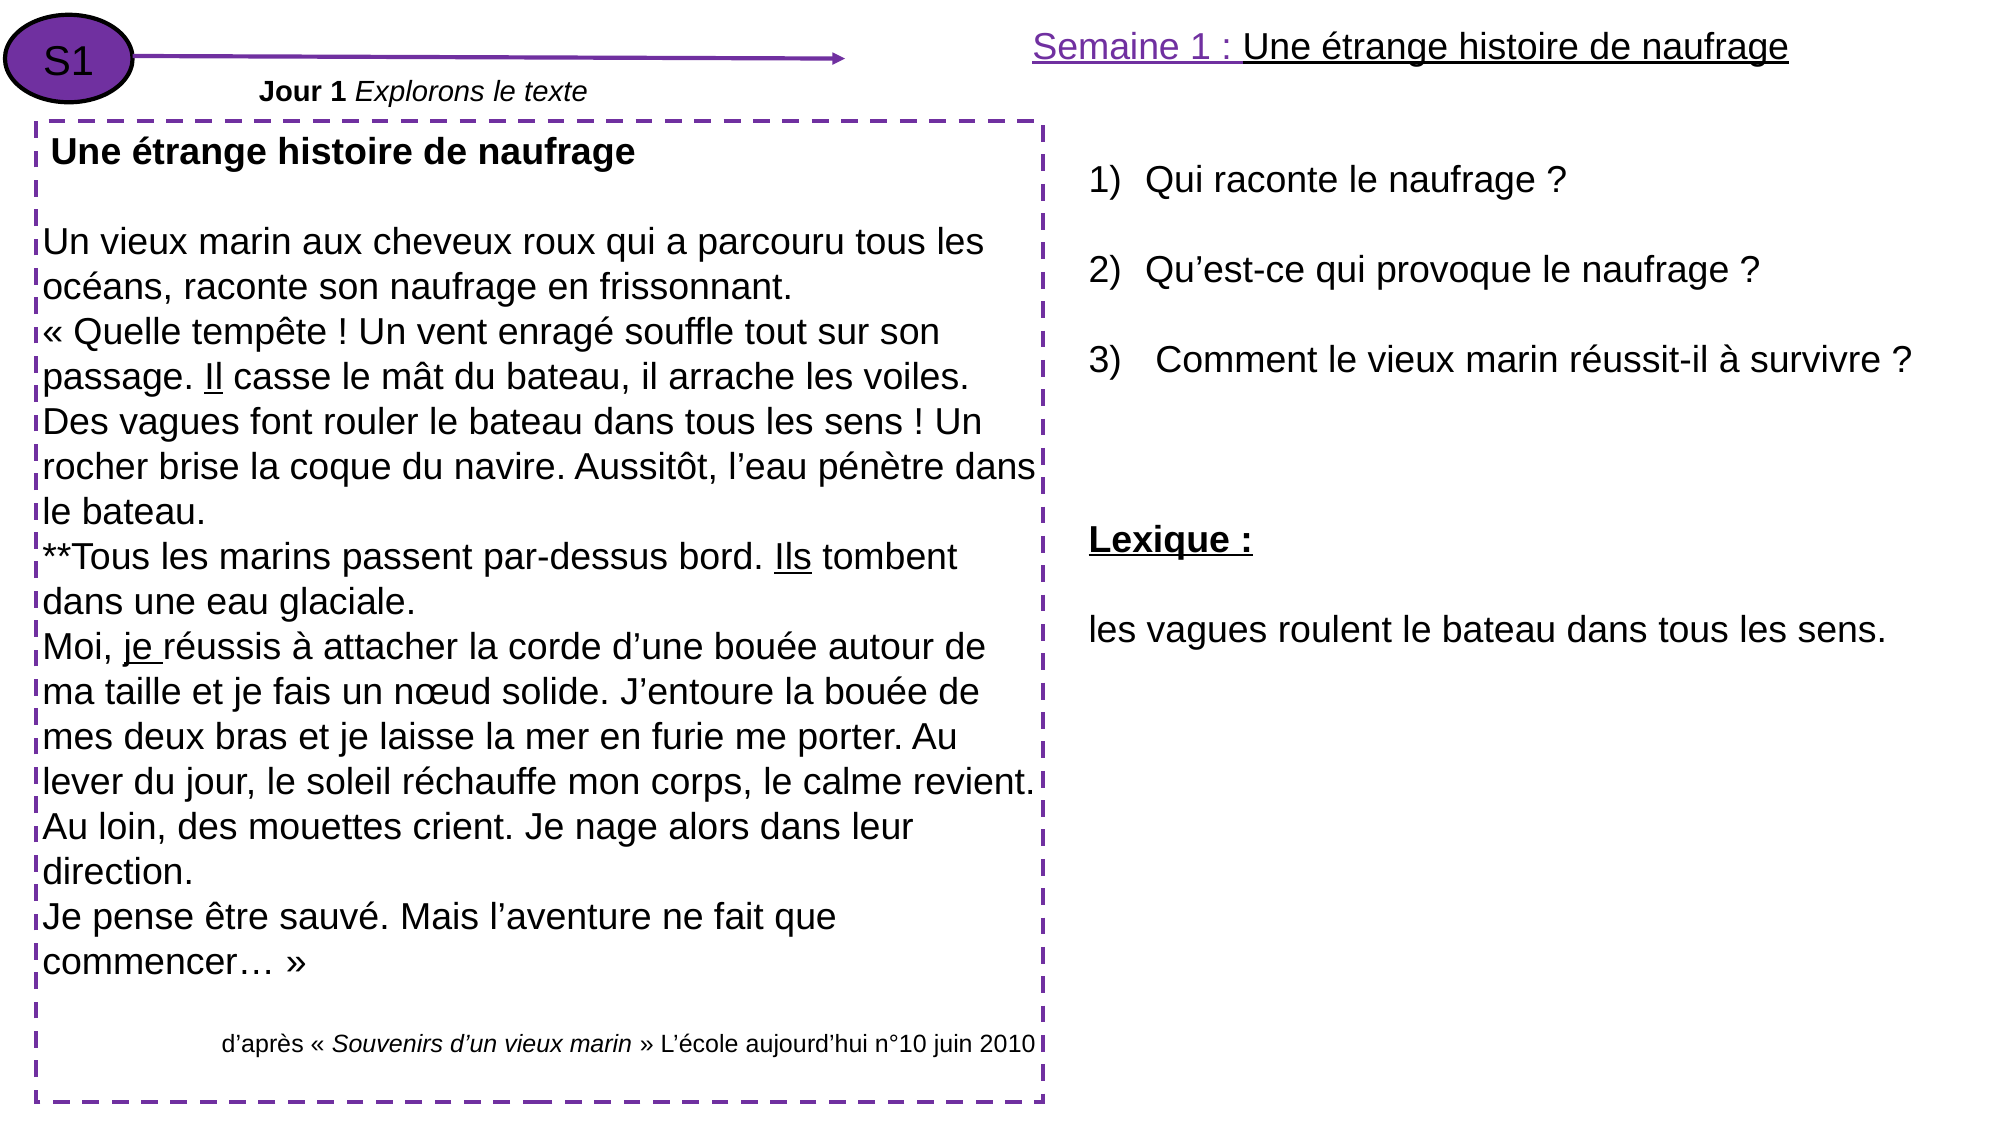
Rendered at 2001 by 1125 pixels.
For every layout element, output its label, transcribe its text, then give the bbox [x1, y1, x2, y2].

text_box S1 [4, 14, 133, 103]
text_box Une étrange histoire de naufrage Un vieux marin aux cheveux roux qui a parcouru tous les océans, raconte son naufrage en frissonnant. « Quelle tempête ! Un vent enragé souffle tout sur son passage. Il casse le mât du bateau, il arrache les voiles. Des vagues font rouler le bateau dans tous les sens ! Un rocher brise la coque du navire. Aussitôt, l’eau pénètre dans le bateau. **Tous les marins passent par-dessus bord. Ils tombent dans une eau glaciale. Moi, je réussis à attacher la corde d’une bouée autour de ma taille et je fais un nœud solide. J’entoure la bouée de mes deux bras et je laisse la mer en furie me porter. Au lever du jour, le soleil réchauffe mon corps, le calme revient. Au loin, des mouettes crient. Je nage alors dans leur direction. Je pense être sauvé. Mais l’aventure ne fait que commencer… » d’après « Souvenirs d’un vieux marin » L’école aujourd’hui n°10 juin 2010 [36, 121, 1043, 1103]
text_box Semaine 1 : Une étrange histoire de naufrage [907, 15, 1915, 134]
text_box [132, 55, 846, 59]
text_box Jour 1 Explorons le texte [132, 66, 715, 121]
text_box Qui raconte le naufrage ? Qu’est-ce qui provoque le naufrage ? Comment le vieux marin réussit-il à survivre ? Lexique : les vagues roulent le bateau dans tous les sens. [1073, 102, 1997, 1107]
